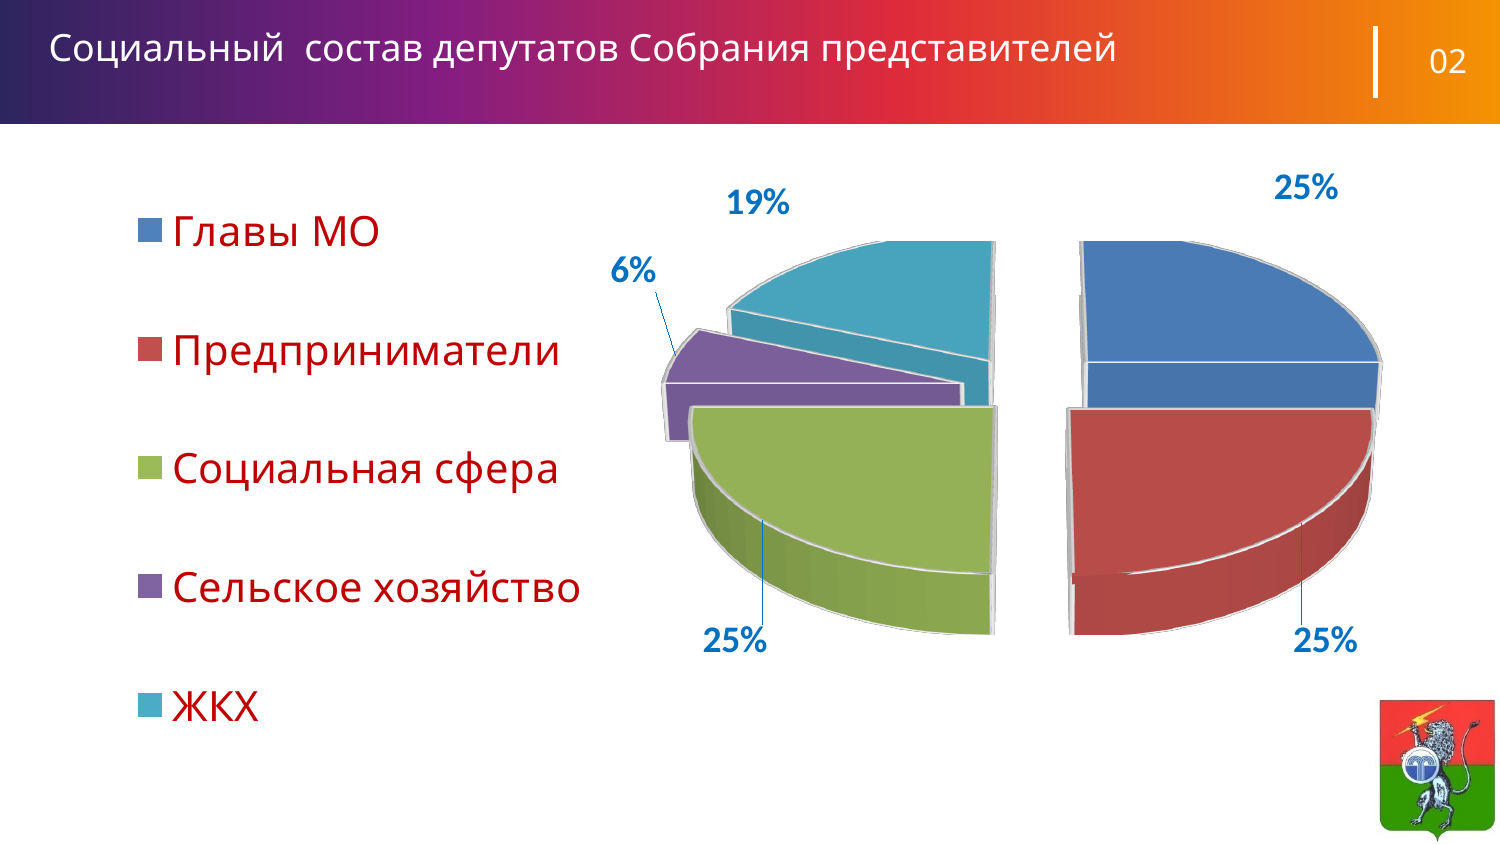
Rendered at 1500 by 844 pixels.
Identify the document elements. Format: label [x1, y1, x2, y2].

picture [1375, 695, 1500, 844]
chart [64, 135, 1436, 800]
picture [0, 0, 1500, 124]
